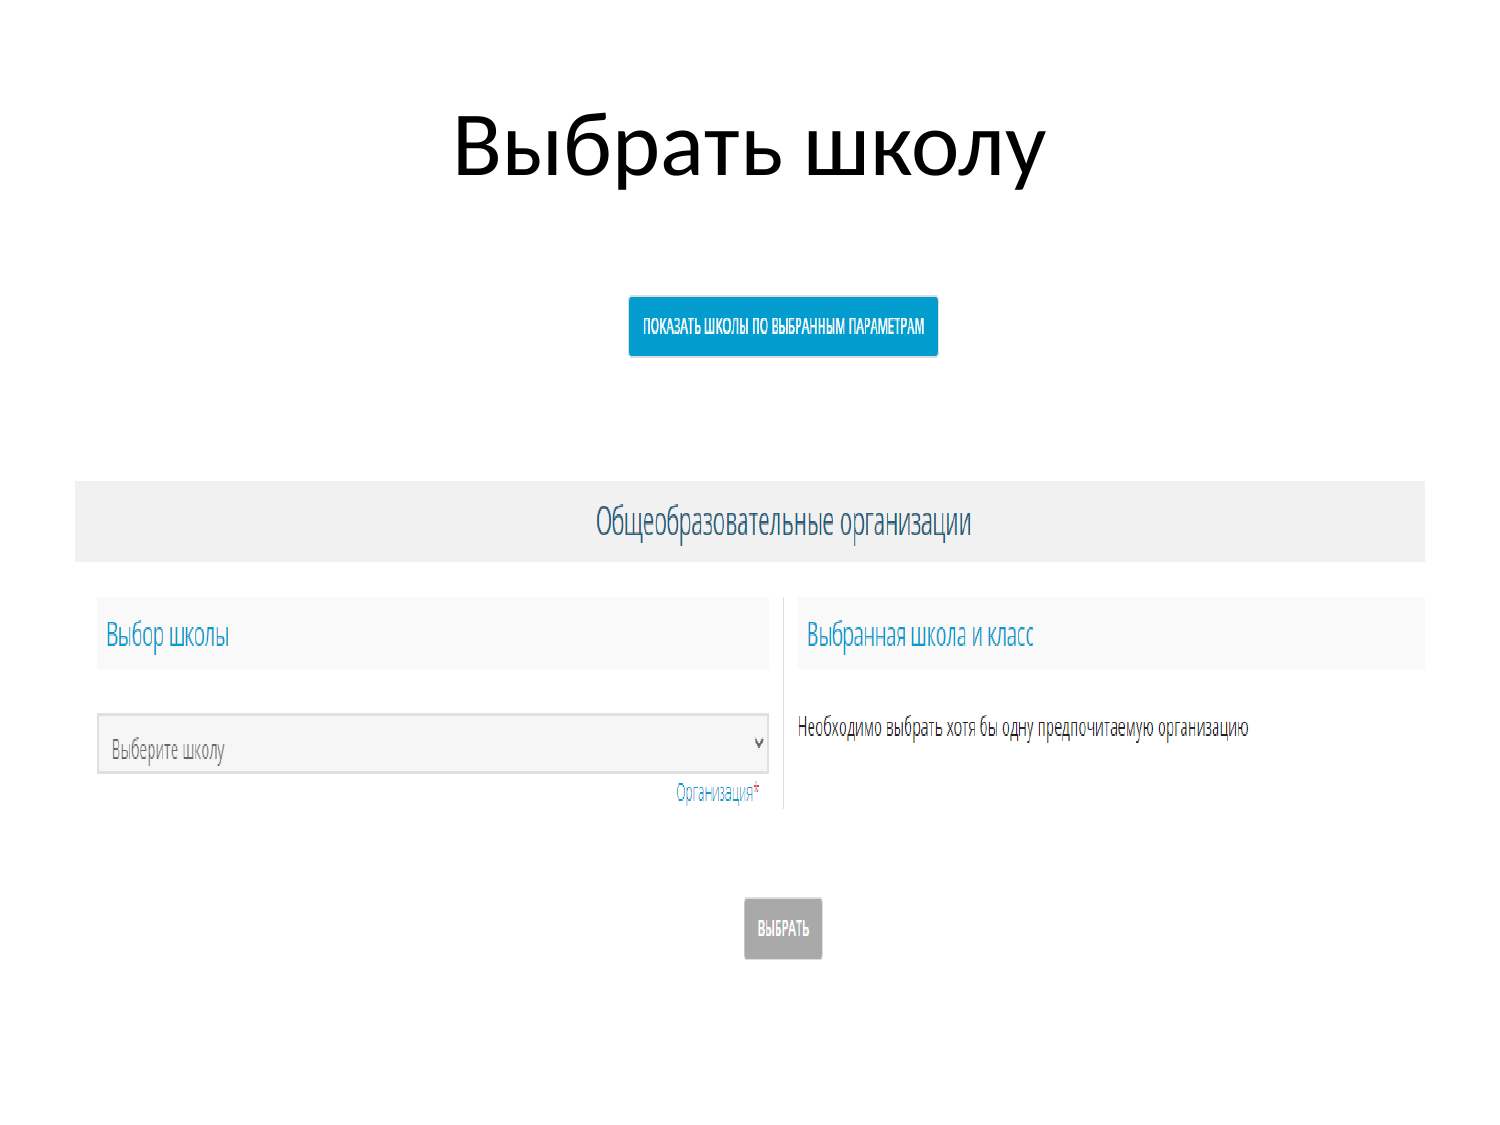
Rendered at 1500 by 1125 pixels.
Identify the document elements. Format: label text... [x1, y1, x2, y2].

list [74, 255, 1426, 1047]
title Выбрать школу [75, 45, 1425, 233]
